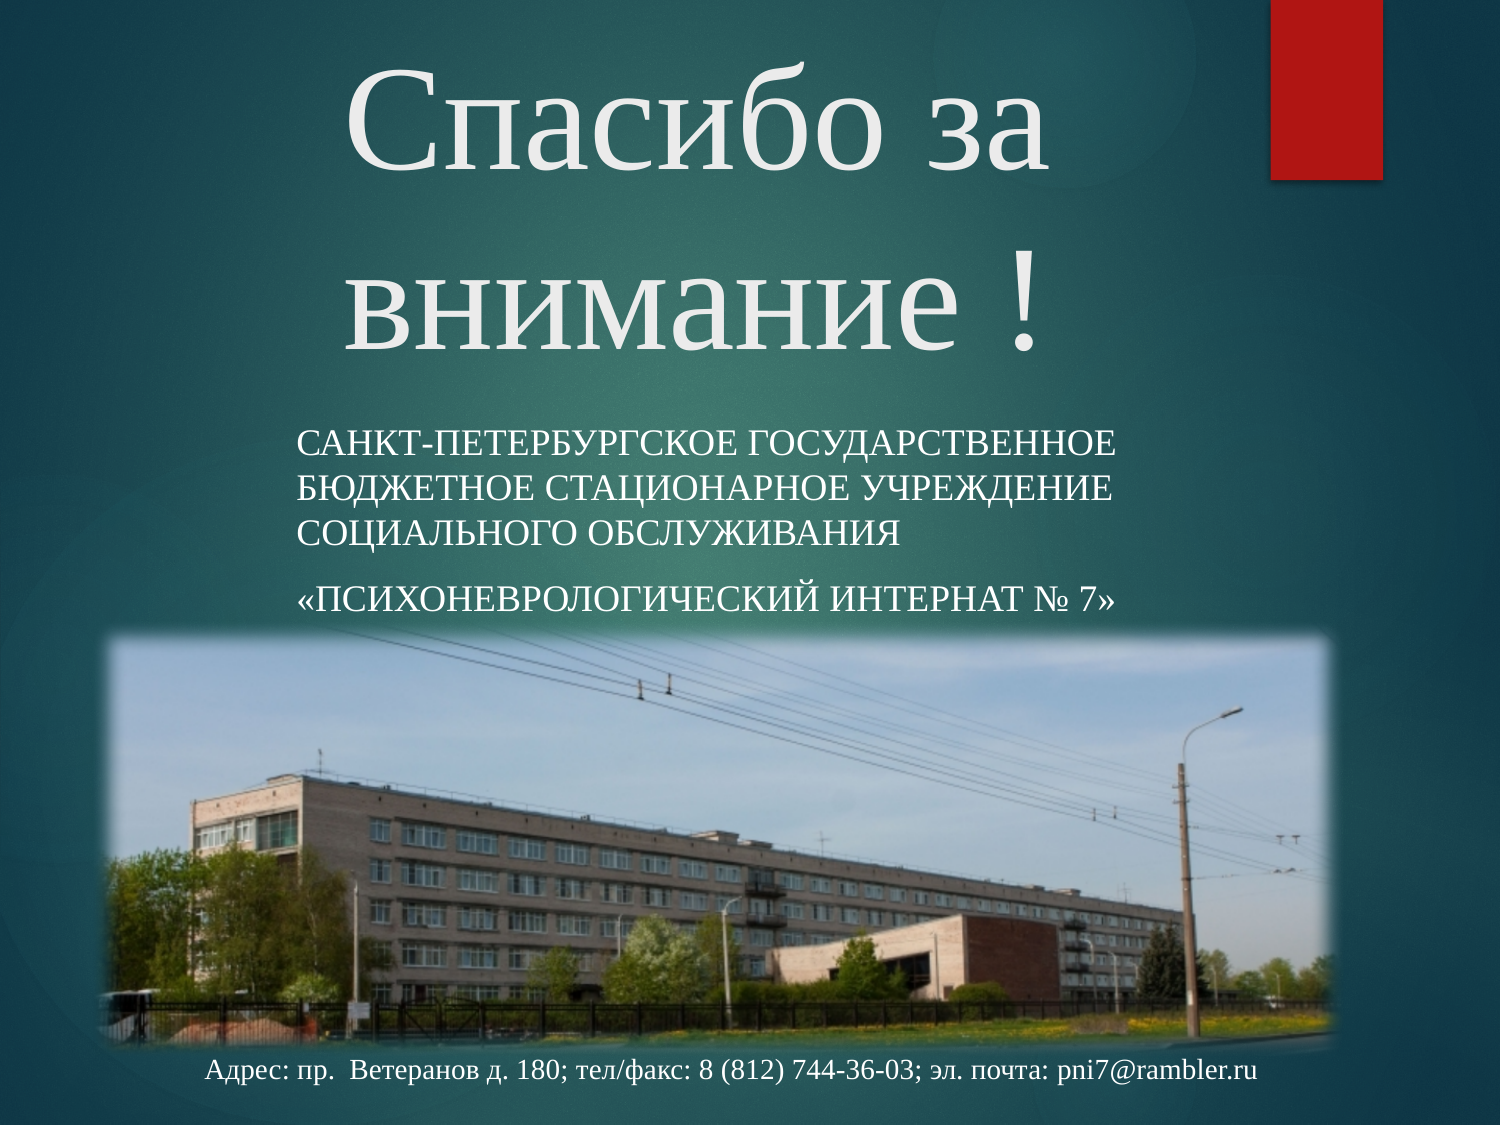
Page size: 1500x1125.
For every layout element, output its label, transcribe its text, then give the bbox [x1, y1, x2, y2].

picture [93, 620, 1344, 1056]
text_box Адрес: пр. Ветеранов д. 180; тел/факс: 8 (812) 744-36-03; эл. почта: pni7@rambler.ru [189, 1065, 1274, 1093]
title Спасибо за внимание ! [328, 58, 1415, 387]
subtitle Санкт-Петербургское государственное бюджетное стационарное учреждение социального обслуживания «Психоневрологический интернат № 7» [281, 410, 1332, 619]
